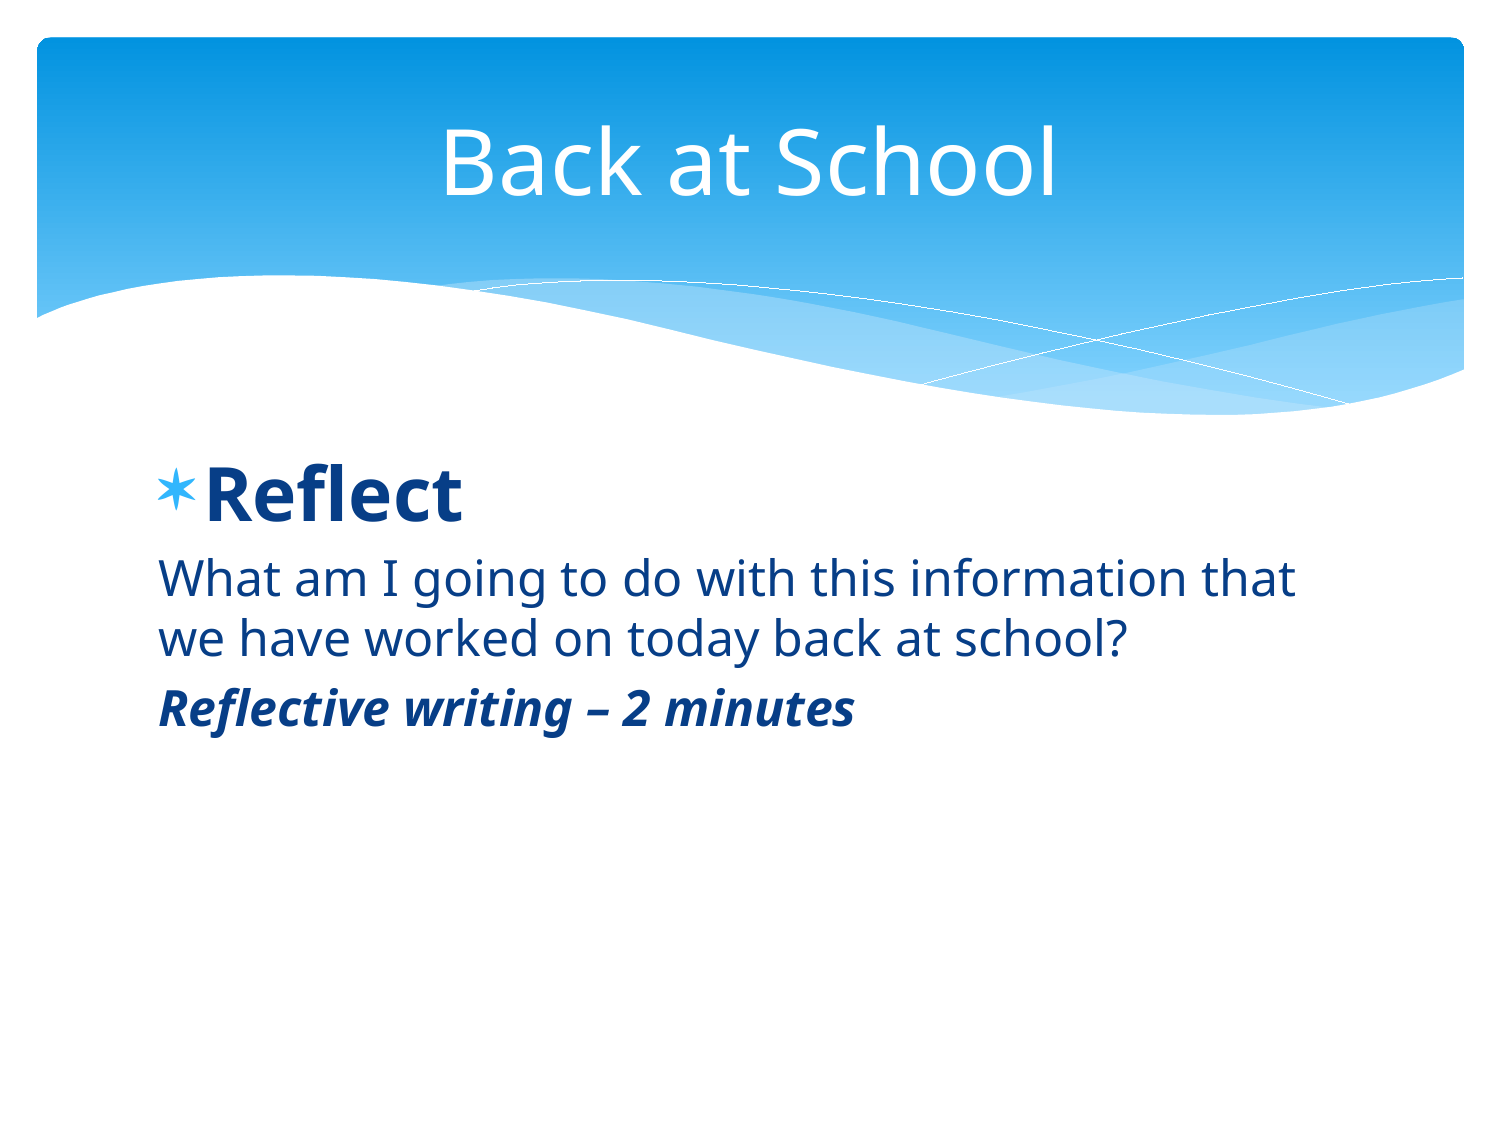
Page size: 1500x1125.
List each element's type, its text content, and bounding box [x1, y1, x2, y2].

title Back at School [75, 55, 1425, 261]
list Reflect What am I going to do with this information that we have worked on today back at school? Reflective writing – 2 minutes [143, 438, 1359, 1005]
